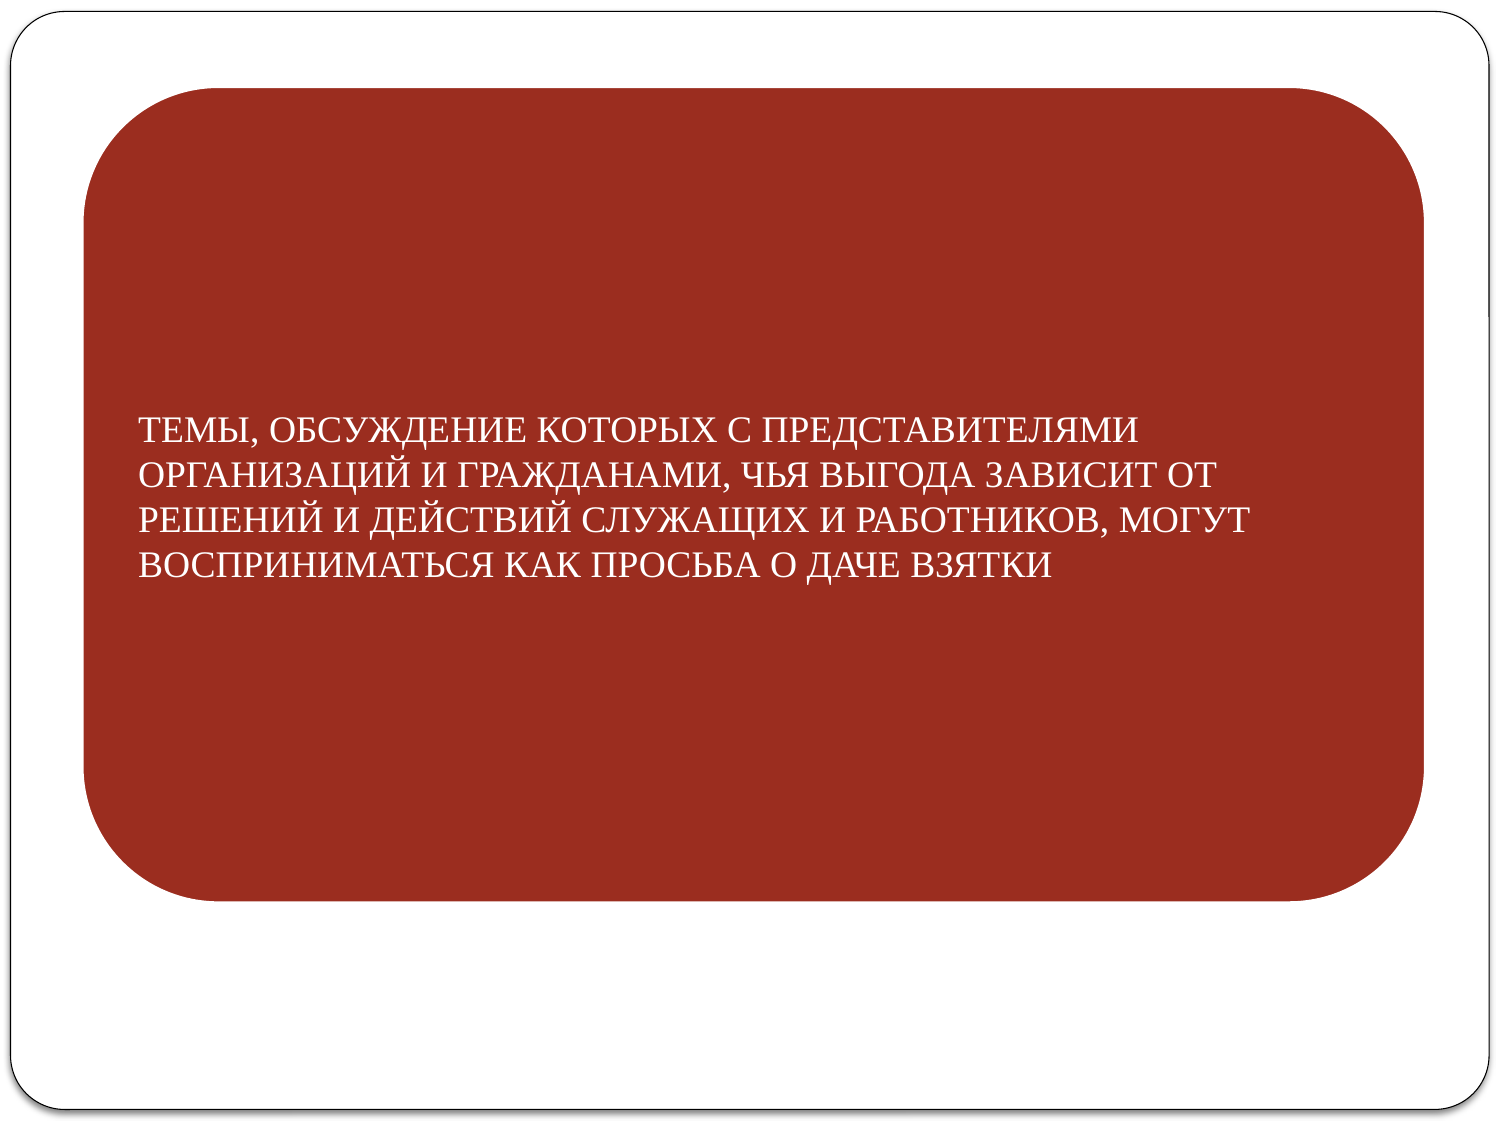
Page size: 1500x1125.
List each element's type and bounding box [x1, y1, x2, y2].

list [82, 86, 1426, 903]
